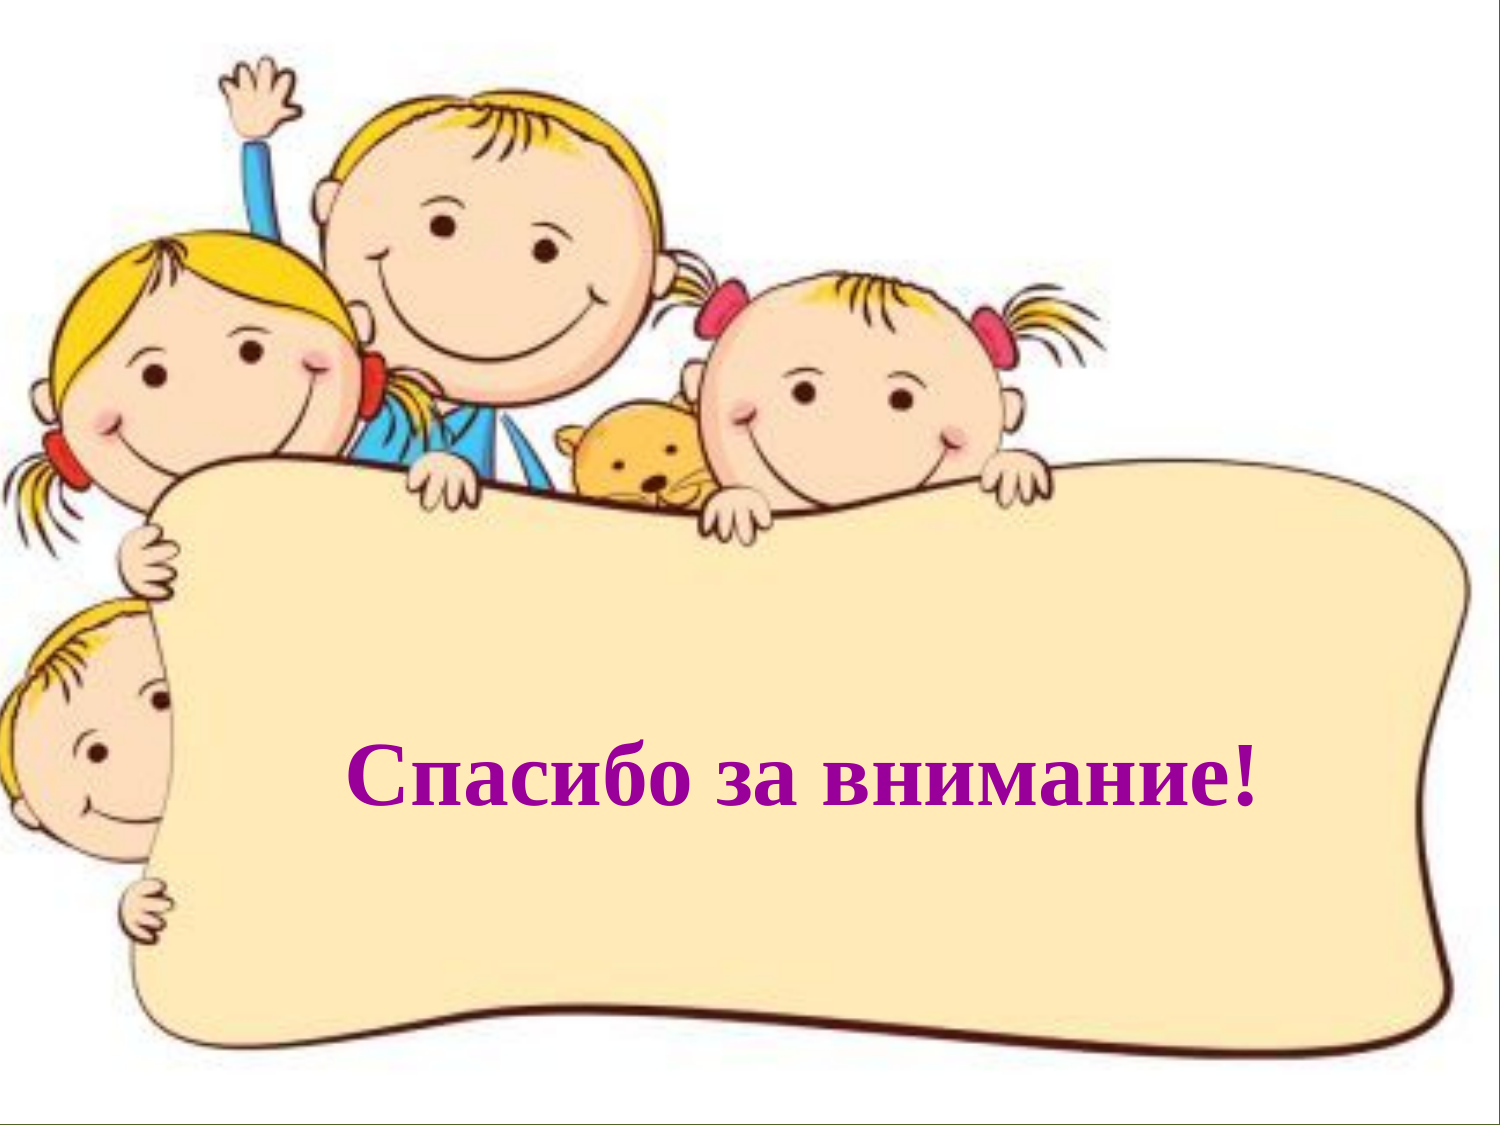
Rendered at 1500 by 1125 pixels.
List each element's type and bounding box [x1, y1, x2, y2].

list [0, 0, 1500, 1125]
